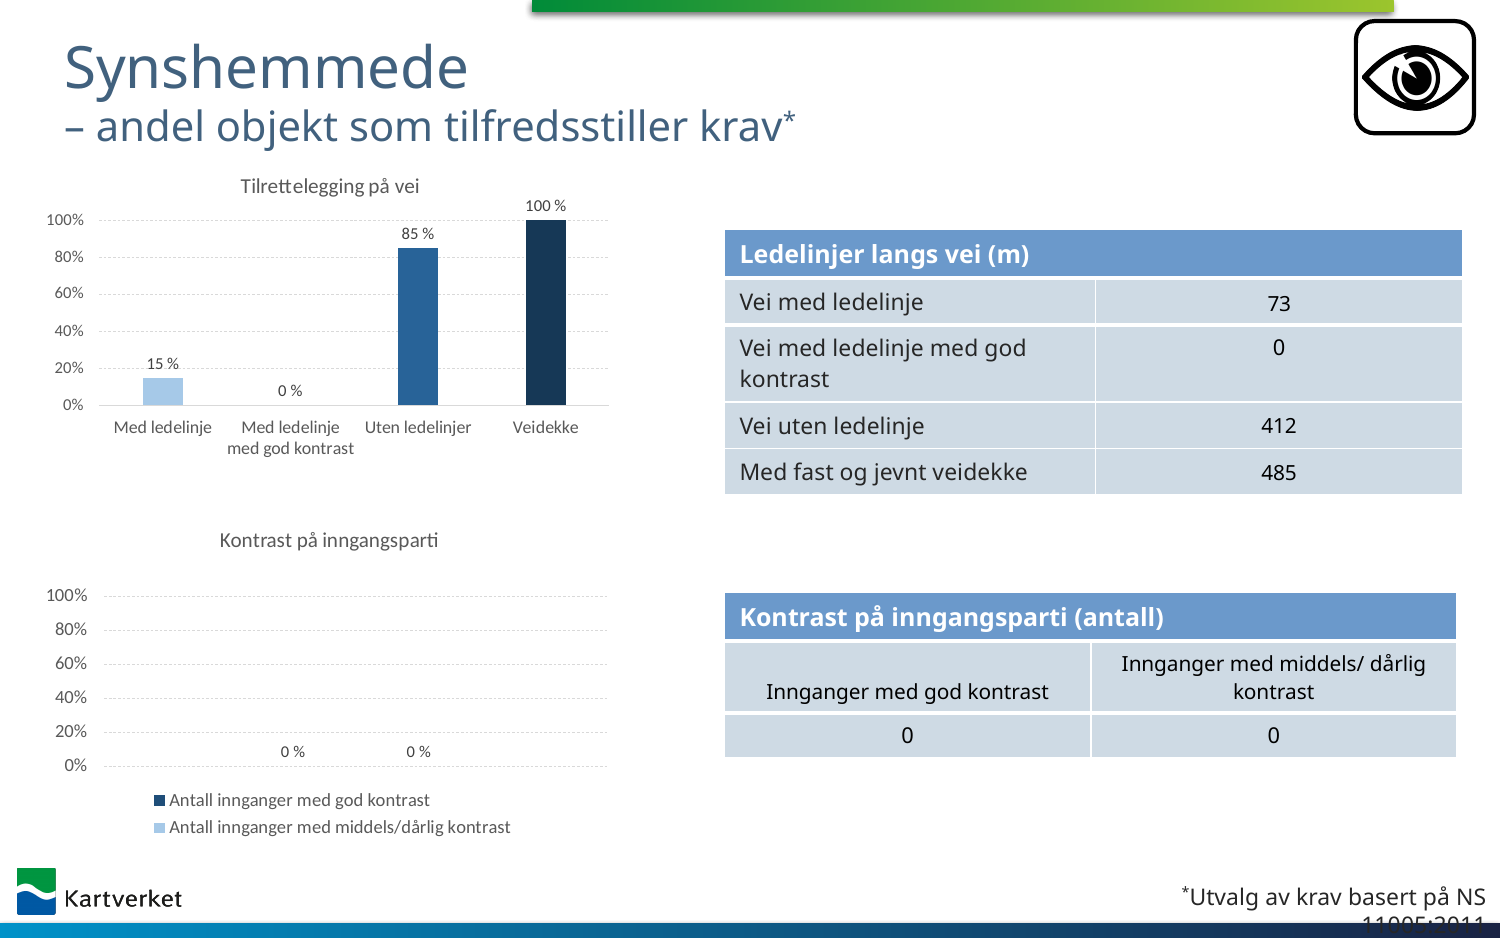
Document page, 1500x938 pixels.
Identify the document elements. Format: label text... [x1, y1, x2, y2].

text_box Synshemmede – andel objekt som tilfredsstiller krav* [49, 24, 1431, 158]
table_cell Med fast og jevnt veidekke [725, 449, 1095, 494]
picture [41, 166, 619, 492]
picture [41, 520, 618, 846]
table_cell 412 [1096, 403, 1462, 448]
table_header Kontrast på inngangsparti (antall) [725, 593, 1456, 639]
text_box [1355, 20, 1475, 134]
text_box *Utvalg av krav basert på NS 11005:2011 [1068, 873, 1500, 938]
table_cell Vei med ledelinje [725, 280, 1095, 323]
table_cell Innganger med middels/ dårlig kontrast [1092, 643, 1456, 711]
table_cell 485 [1096, 449, 1462, 494]
table_cell 73 [1096, 280, 1462, 323]
table_cell Innganger med god kontrast [725, 643, 1090, 711]
table_cell 0 [1092, 715, 1456, 757]
table_cell 0 [1096, 327, 1462, 401]
table_cell Vei uten ledelinje [725, 403, 1095, 448]
table_cell Vei med ledelinje med god kontrast [725, 327, 1095, 401]
table_header Ledelinjer langs vei (m) [725, 230, 1462, 276]
table_cell 0 [725, 715, 1090, 757]
